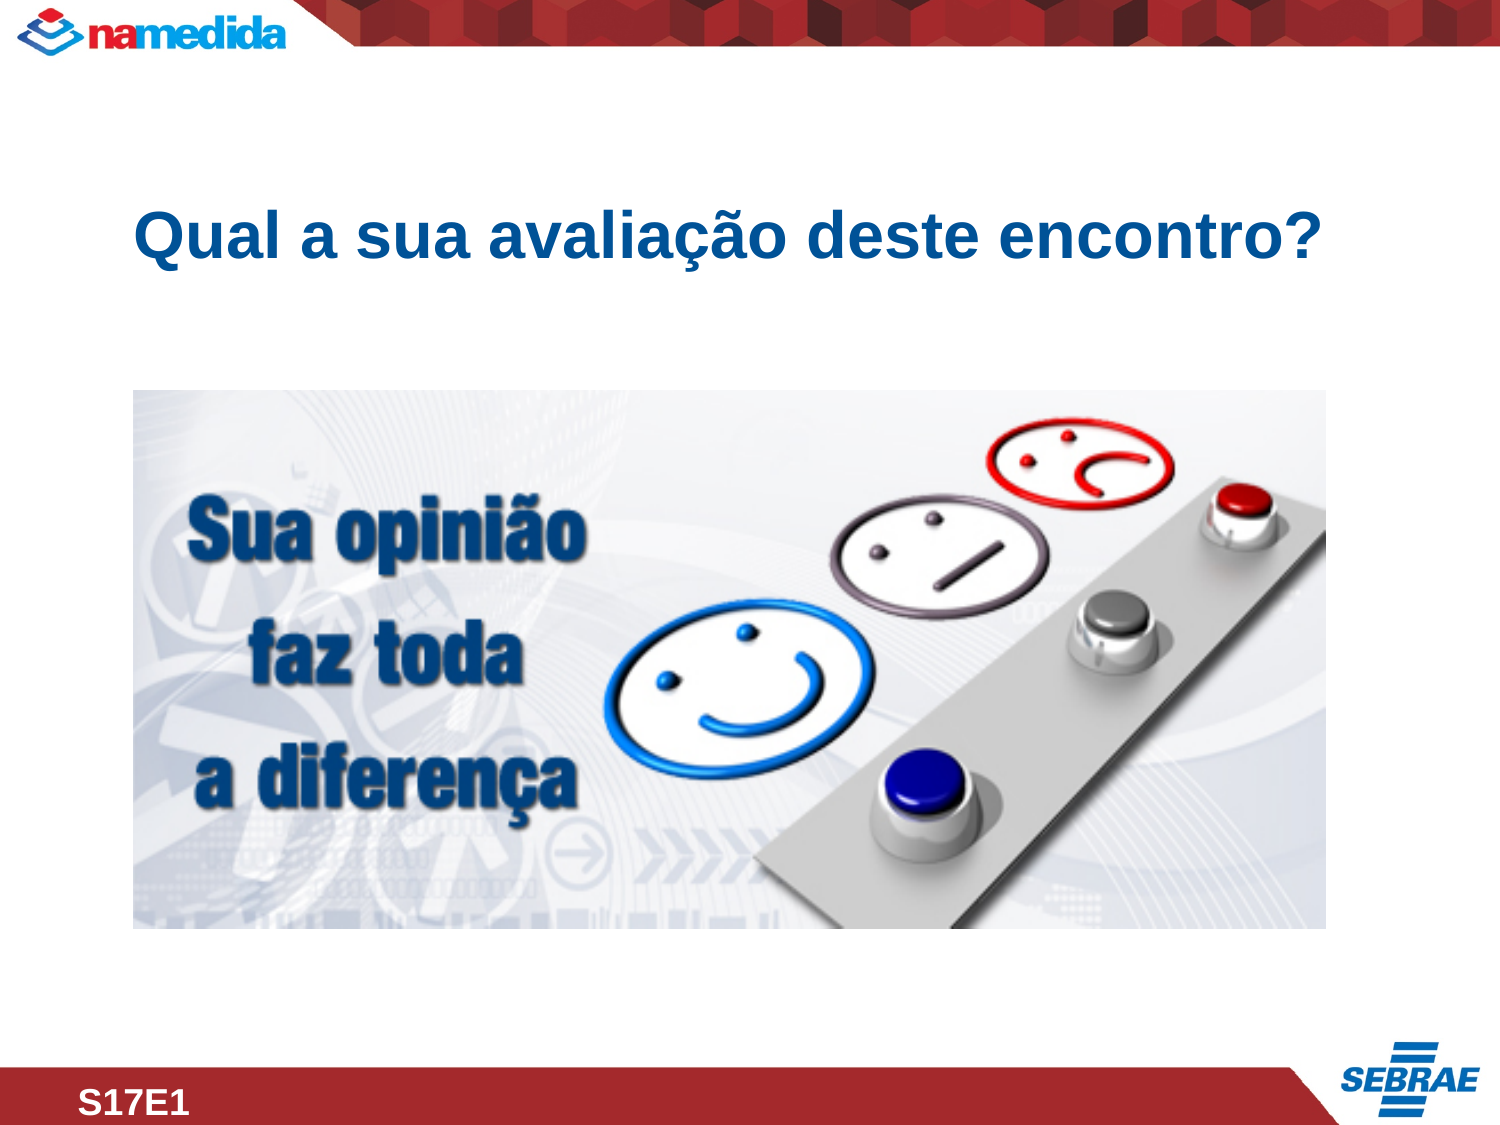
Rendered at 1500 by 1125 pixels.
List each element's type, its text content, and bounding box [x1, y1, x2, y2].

picture [0, 0, 1500, 1125]
text_box S17E1 [63, 1070, 227, 1125]
text_box Qual a sua avaliação deste encontro? [118, 184, 1341, 280]
